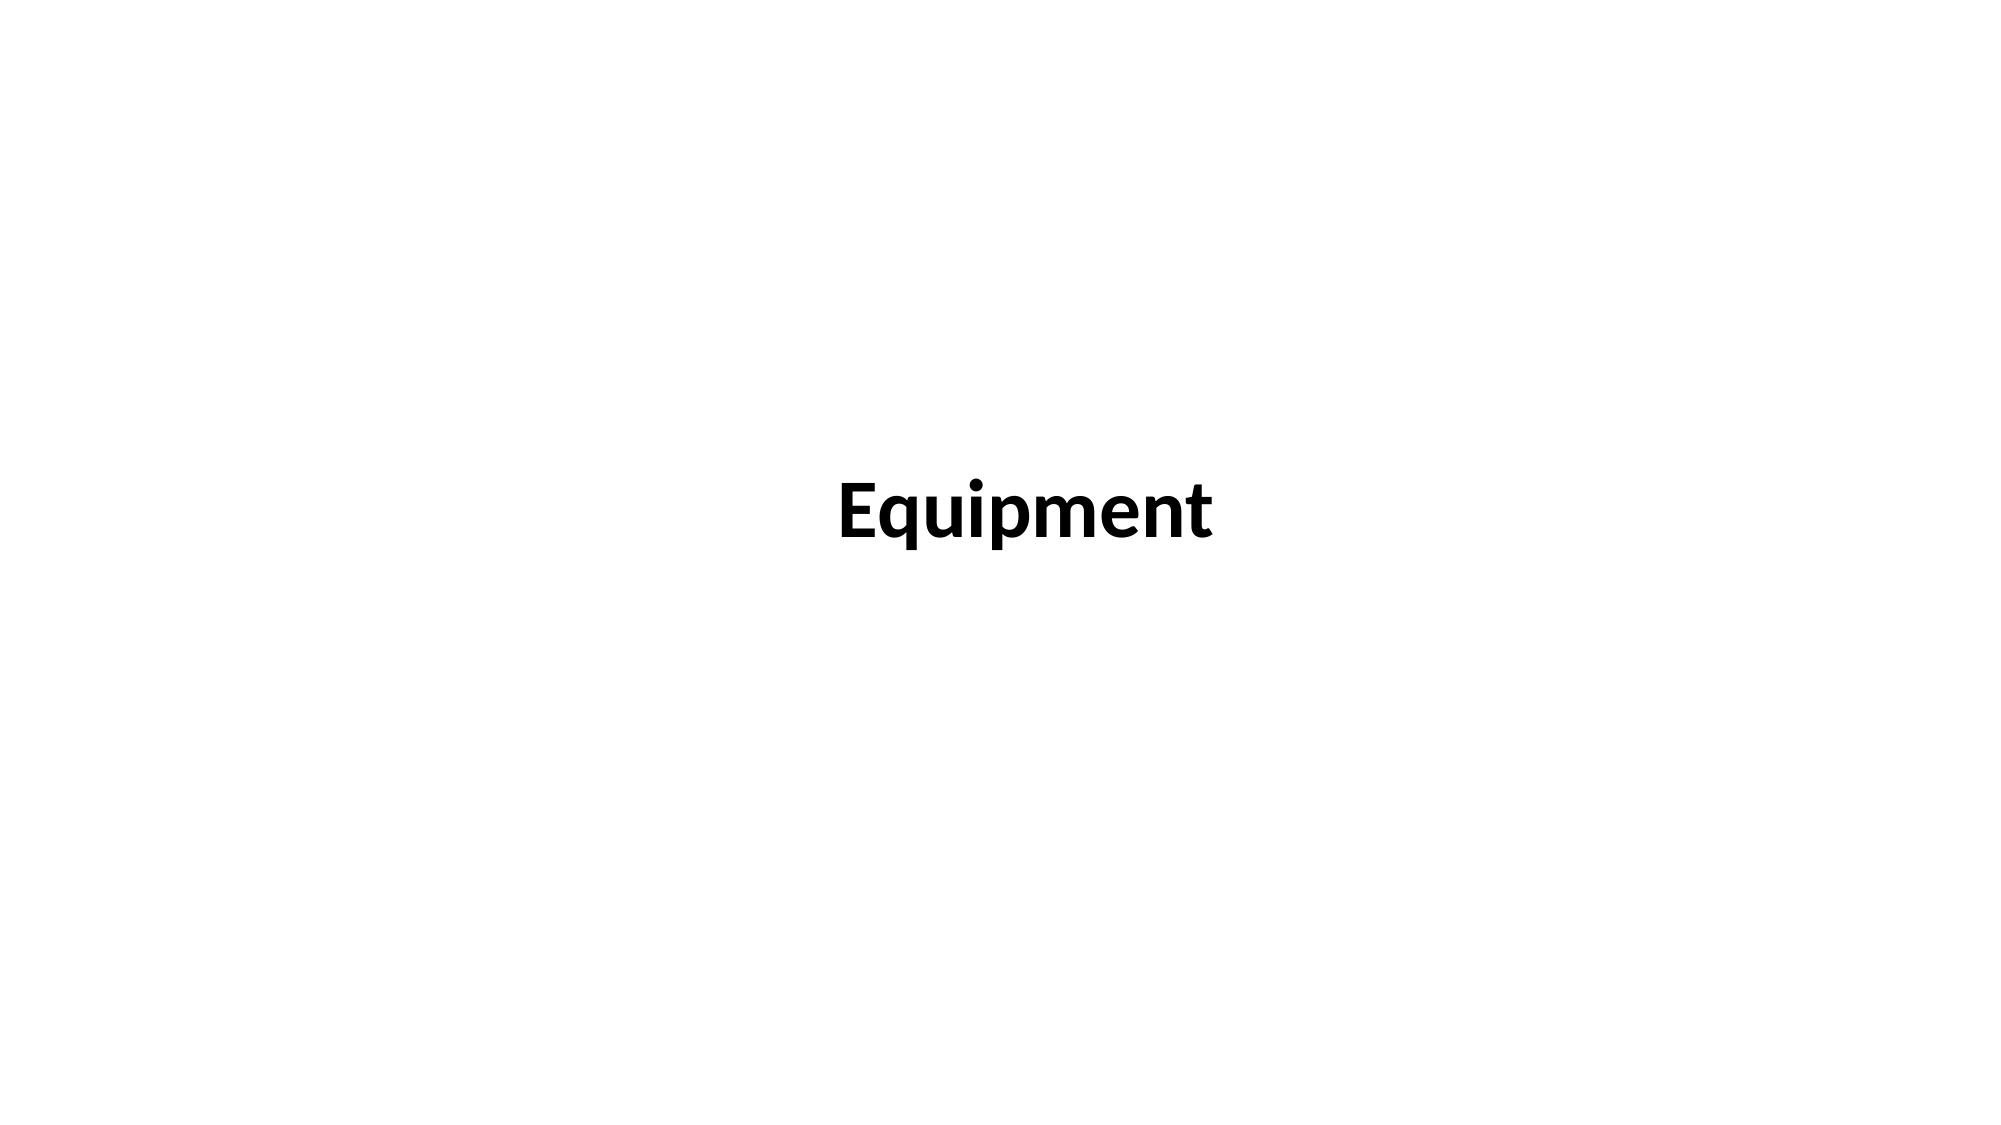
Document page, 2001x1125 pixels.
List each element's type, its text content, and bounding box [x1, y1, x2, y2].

text_box Equipment [823, 446, 1230, 562]
